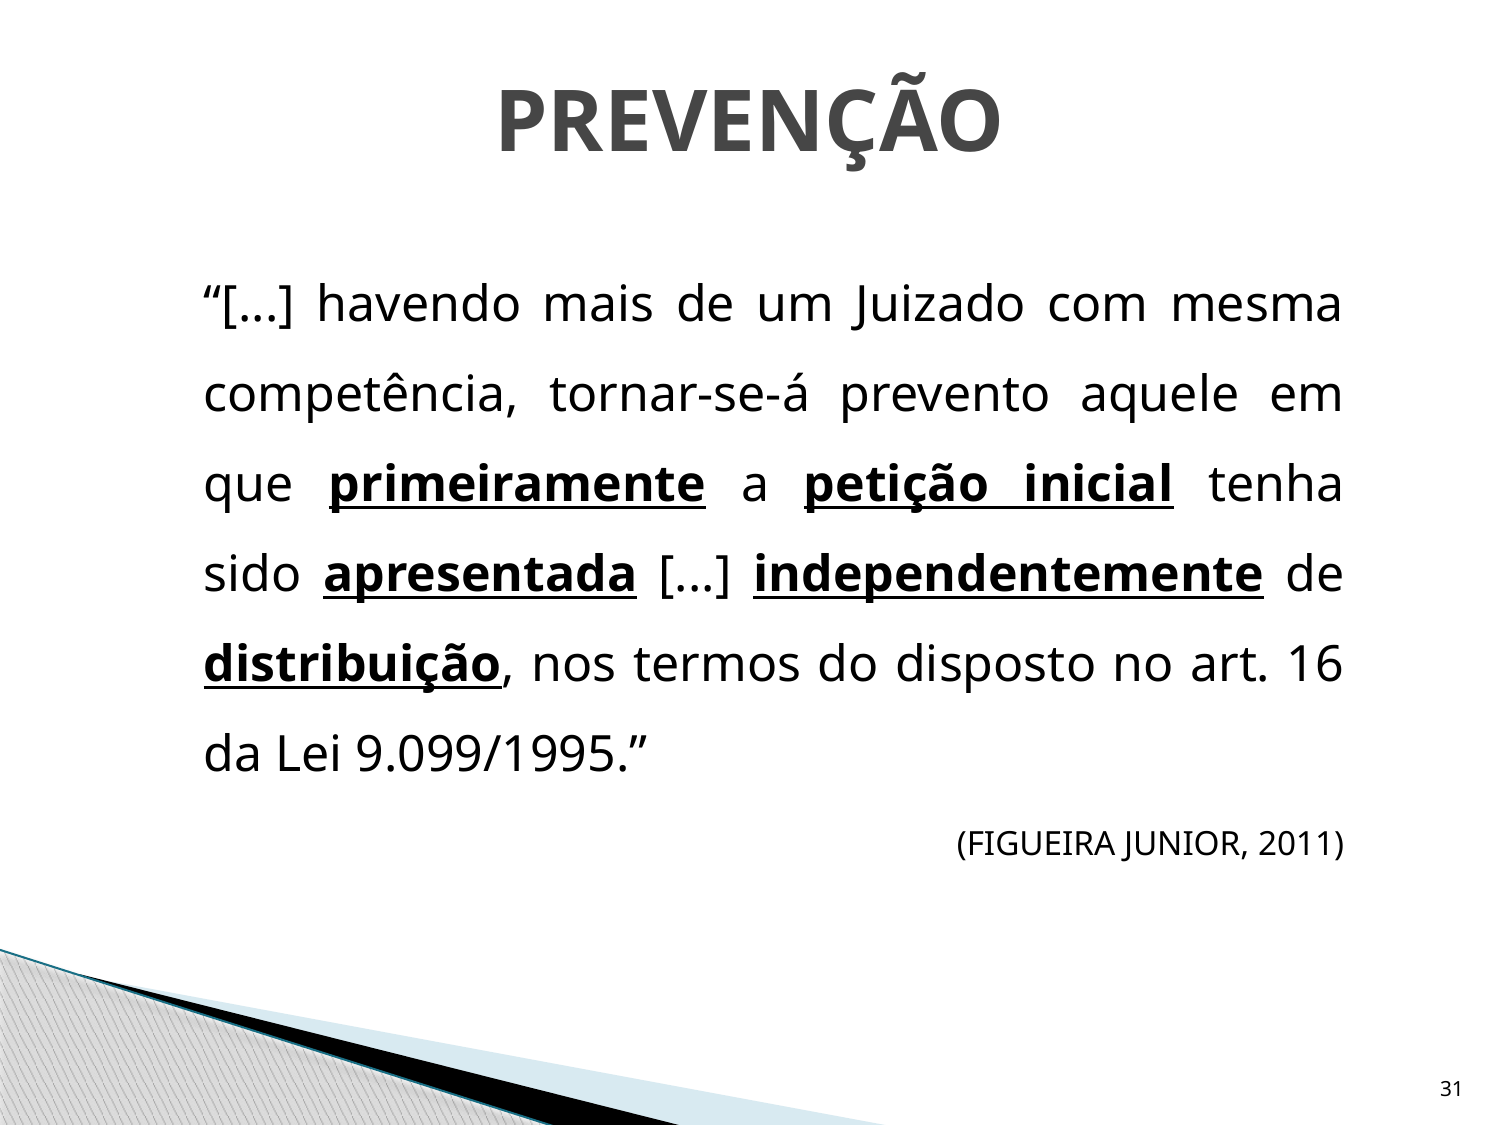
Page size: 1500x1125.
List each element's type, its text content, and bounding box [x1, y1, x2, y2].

title PREVENÇÃO [75, 0, 1425, 235]
list “[...] havendo mais de um Juizado com mesma competência, tornar-se-á prevento aquele em que primeiramente a petição inicial tenha sido apresentada [...] independentemente de distribuição, nos termos do disposto no art. 16 da Lei 9.099/1995.” (FIGUEIRA JUNIOR, 2011) [128, 235, 1360, 1079]
slide_number 31 [1418, 1051, 1479, 1112]
